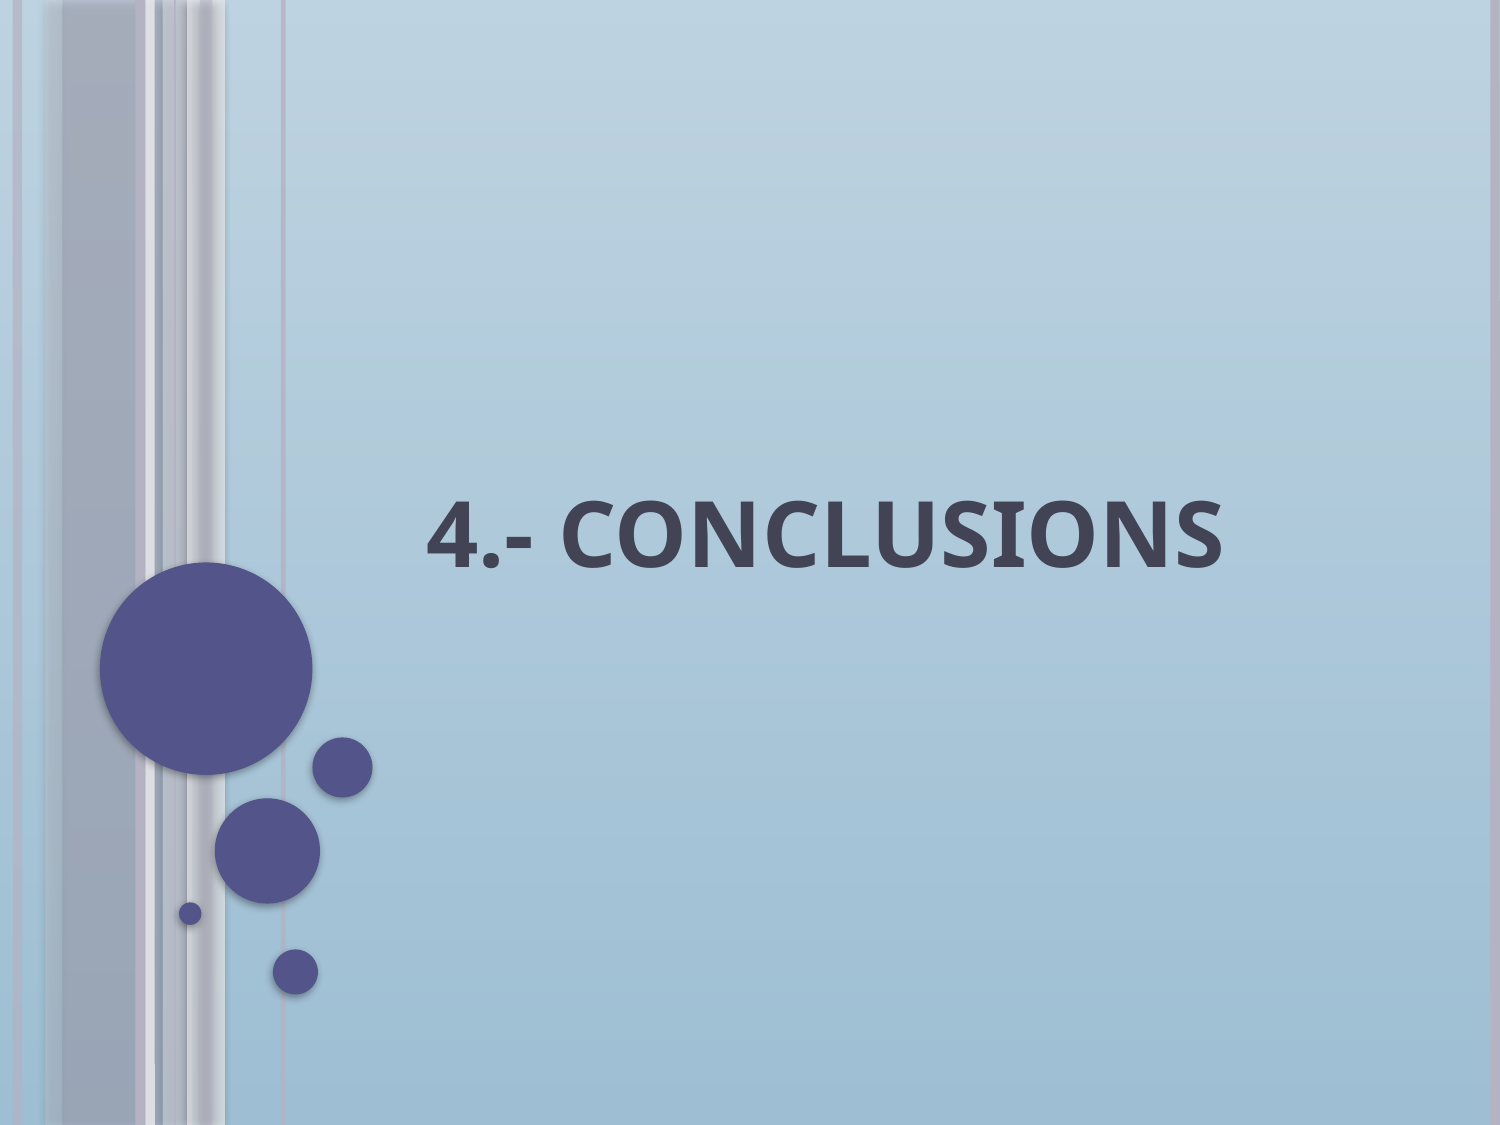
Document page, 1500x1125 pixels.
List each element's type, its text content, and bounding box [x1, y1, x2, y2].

title 4.- Conclusions [289, 468, 1363, 609]
